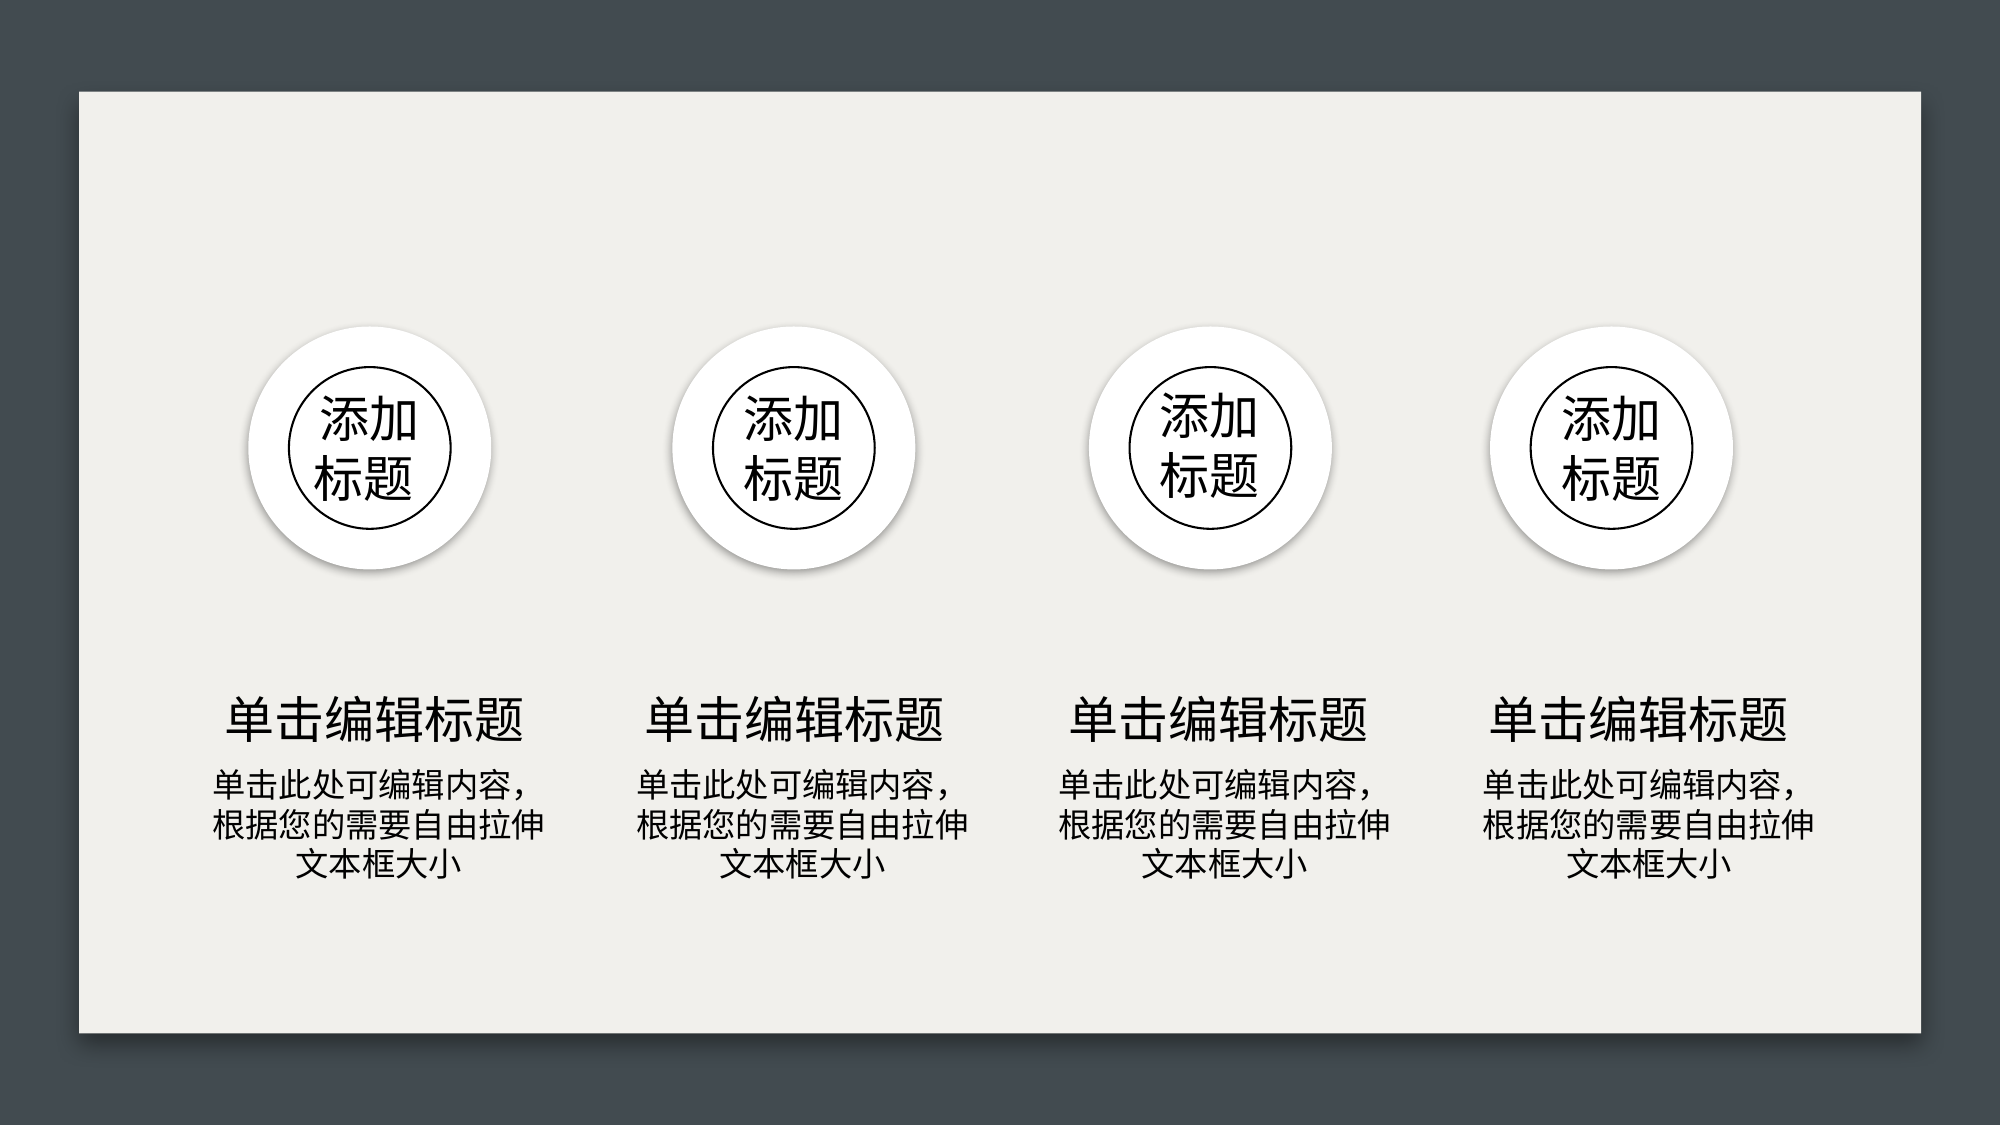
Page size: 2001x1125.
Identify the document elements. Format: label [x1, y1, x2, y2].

text_box [0, 0, 2000, 1125]
text_box [79, 91, 1922, 1034]
text_box [182, 327, 1831, 885]
